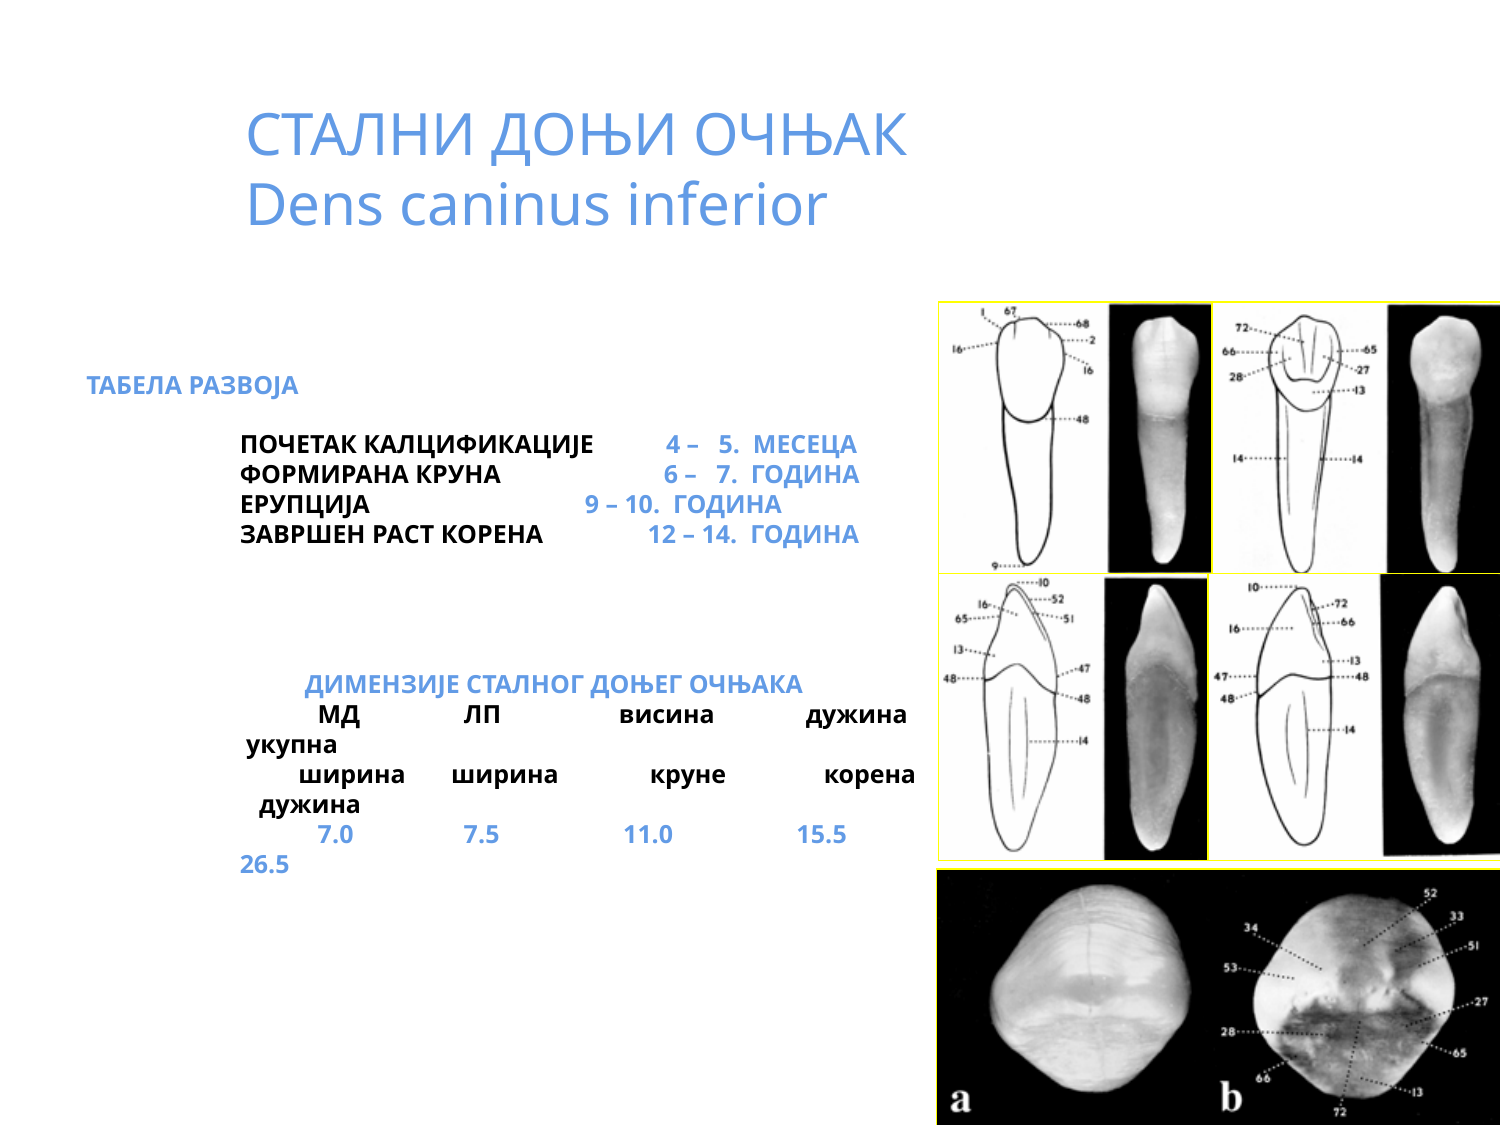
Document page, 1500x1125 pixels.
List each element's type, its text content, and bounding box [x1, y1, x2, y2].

text_box ТАБЕЛА РАЗВОЈА ПОЧЕТАК КАЛЦИФИКАЦИЈЕ 4 – 5. МЕСЕЦА ФОРМИРАНА КРУНА 6 – 7. ГОДИНА ЕРУПЦИЈА 9 – 10. ГОДИНА ЗАВРШЕН РАСТ КОРЕНА 12 – 14. ГОДИНА ДИМЕНЗИЈЕ СТАЛНОГ ДОЊЕГ ОЧЊАКА МД ЛП висина дужина укупна ширина ширина круне корена дужина 7.0 7.5 11.0 15.5 26.5 [0, 361, 1001, 925]
text_box СТАЛНИ ДОЊИ ОЧЊАК Dens caninus inferior [230, 90, 981, 245]
picture [938, 302, 1500, 860]
picture [937, 869, 1500, 1125]
